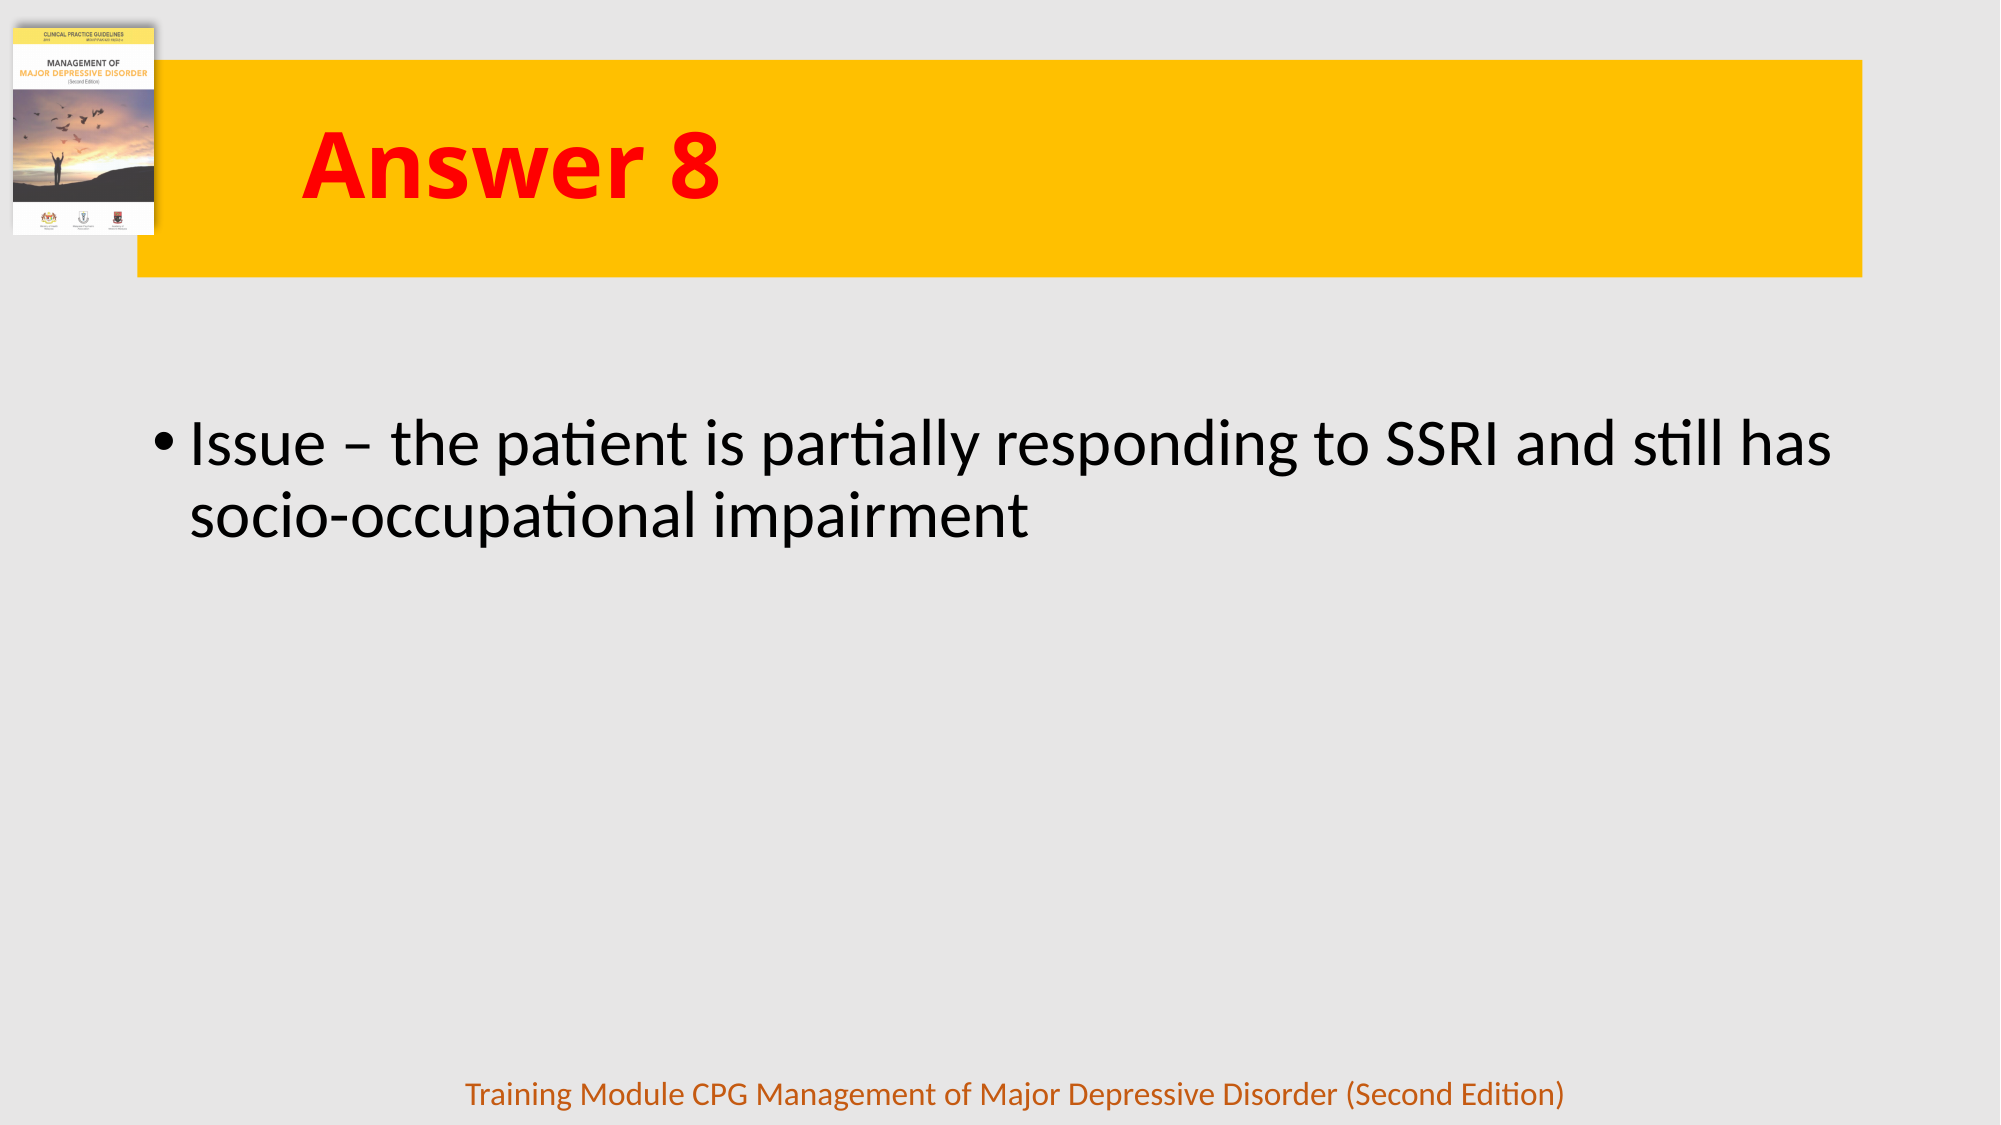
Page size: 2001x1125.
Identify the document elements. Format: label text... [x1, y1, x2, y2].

list Issue – the patient is partially responding to SSRI and still has socio-occupational impairment [137, 299, 1863, 1014]
picture [13, 28, 154, 235]
title Answer 8 [137, 59, 1863, 278]
text_box Training Module CPG Management of Major Depressive Disorder (Second Edition) [450, 1065, 1832, 1120]
